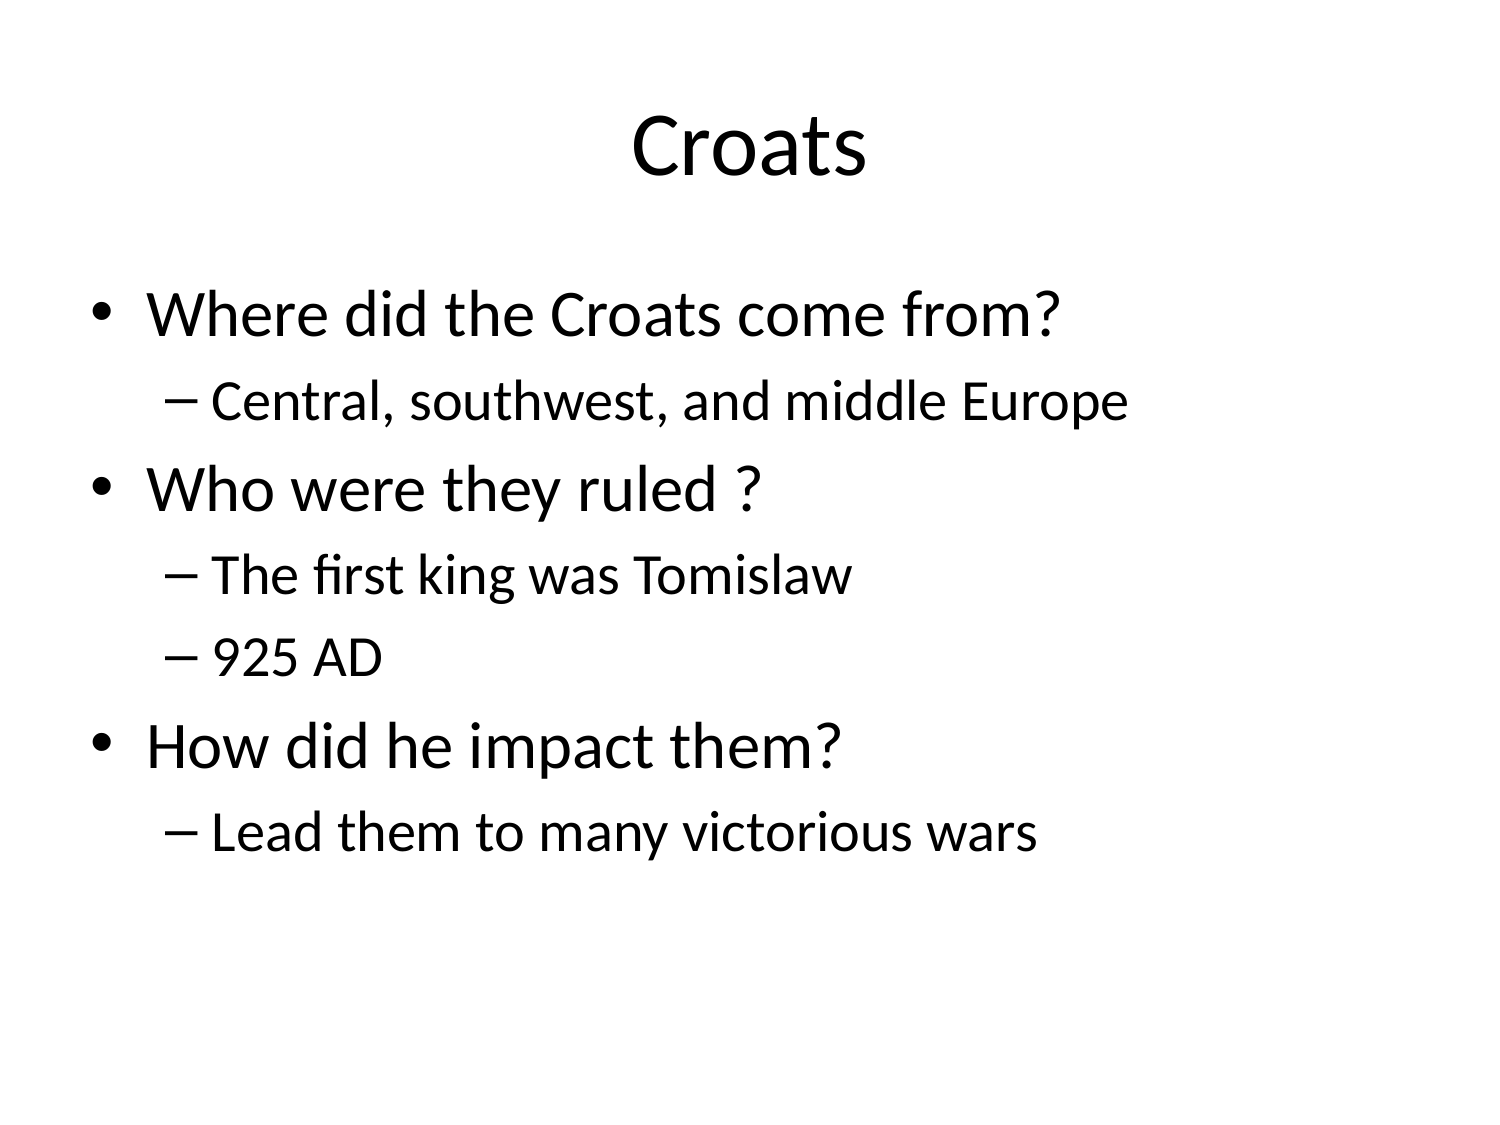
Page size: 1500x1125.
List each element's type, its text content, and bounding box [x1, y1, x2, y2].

list Where did the Croats come from? Central, southwest, and middle Europe Who were they ruled ? The first king was Tomislaw 925 AD How did he impact them? Lead them to many victorious wars [75, 262, 1425, 1005]
title Croats [75, 45, 1425, 233]
